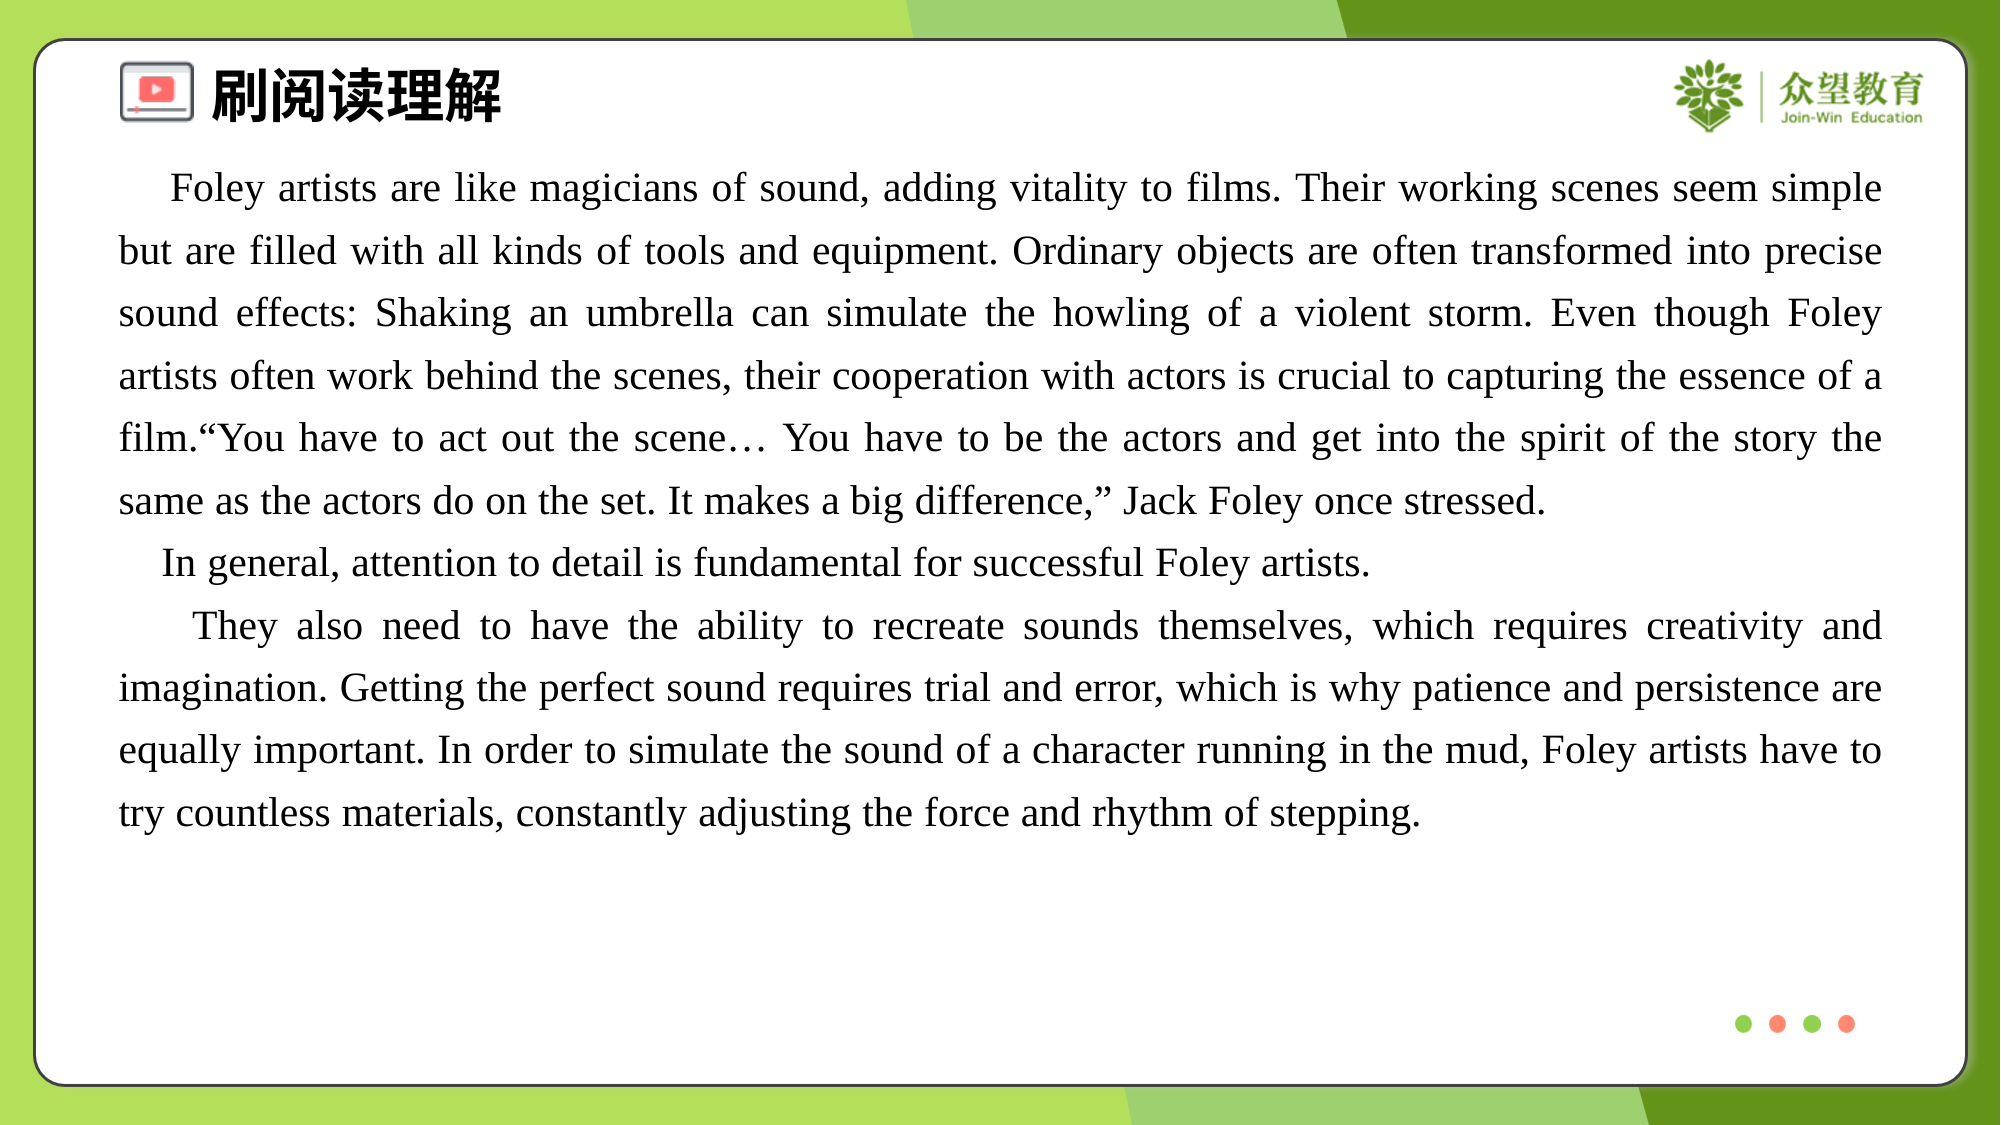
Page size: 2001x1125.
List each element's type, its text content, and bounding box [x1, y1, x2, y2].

text_box Foley artists are like magicians of sound, adding vitality to films. Their working scenes seem simple but are filled with all kinds of tools and equipment. Ordinary objects are often transformed into precise sound effects: Shaking an umbrella can simulate the howling of a violent storm. Even though Foley artists often work behind the scenes, their cooperation with actors is crucial to capturing the essence of a film.“You have to act out the scene… You have to be the actors and get into the spirit of the story the same as the actors do on the set. It makes a big difference,” Jack Foley once stressed. In general, attention to detail is fundamental for successful Foley artists. They also need to have the ability to recreate sounds themselves, which requires creativity and imagination. Getting the perfect sound requires trial and error, which is why patience and persistence are equally important. In order to simulate the sound of a character running in the mud, Foley artists have to try countless materials, constantly adjusting the force and rhythm of stepping. [118, 147, 1883, 961]
picture [0, 0, 2000, 1125]
